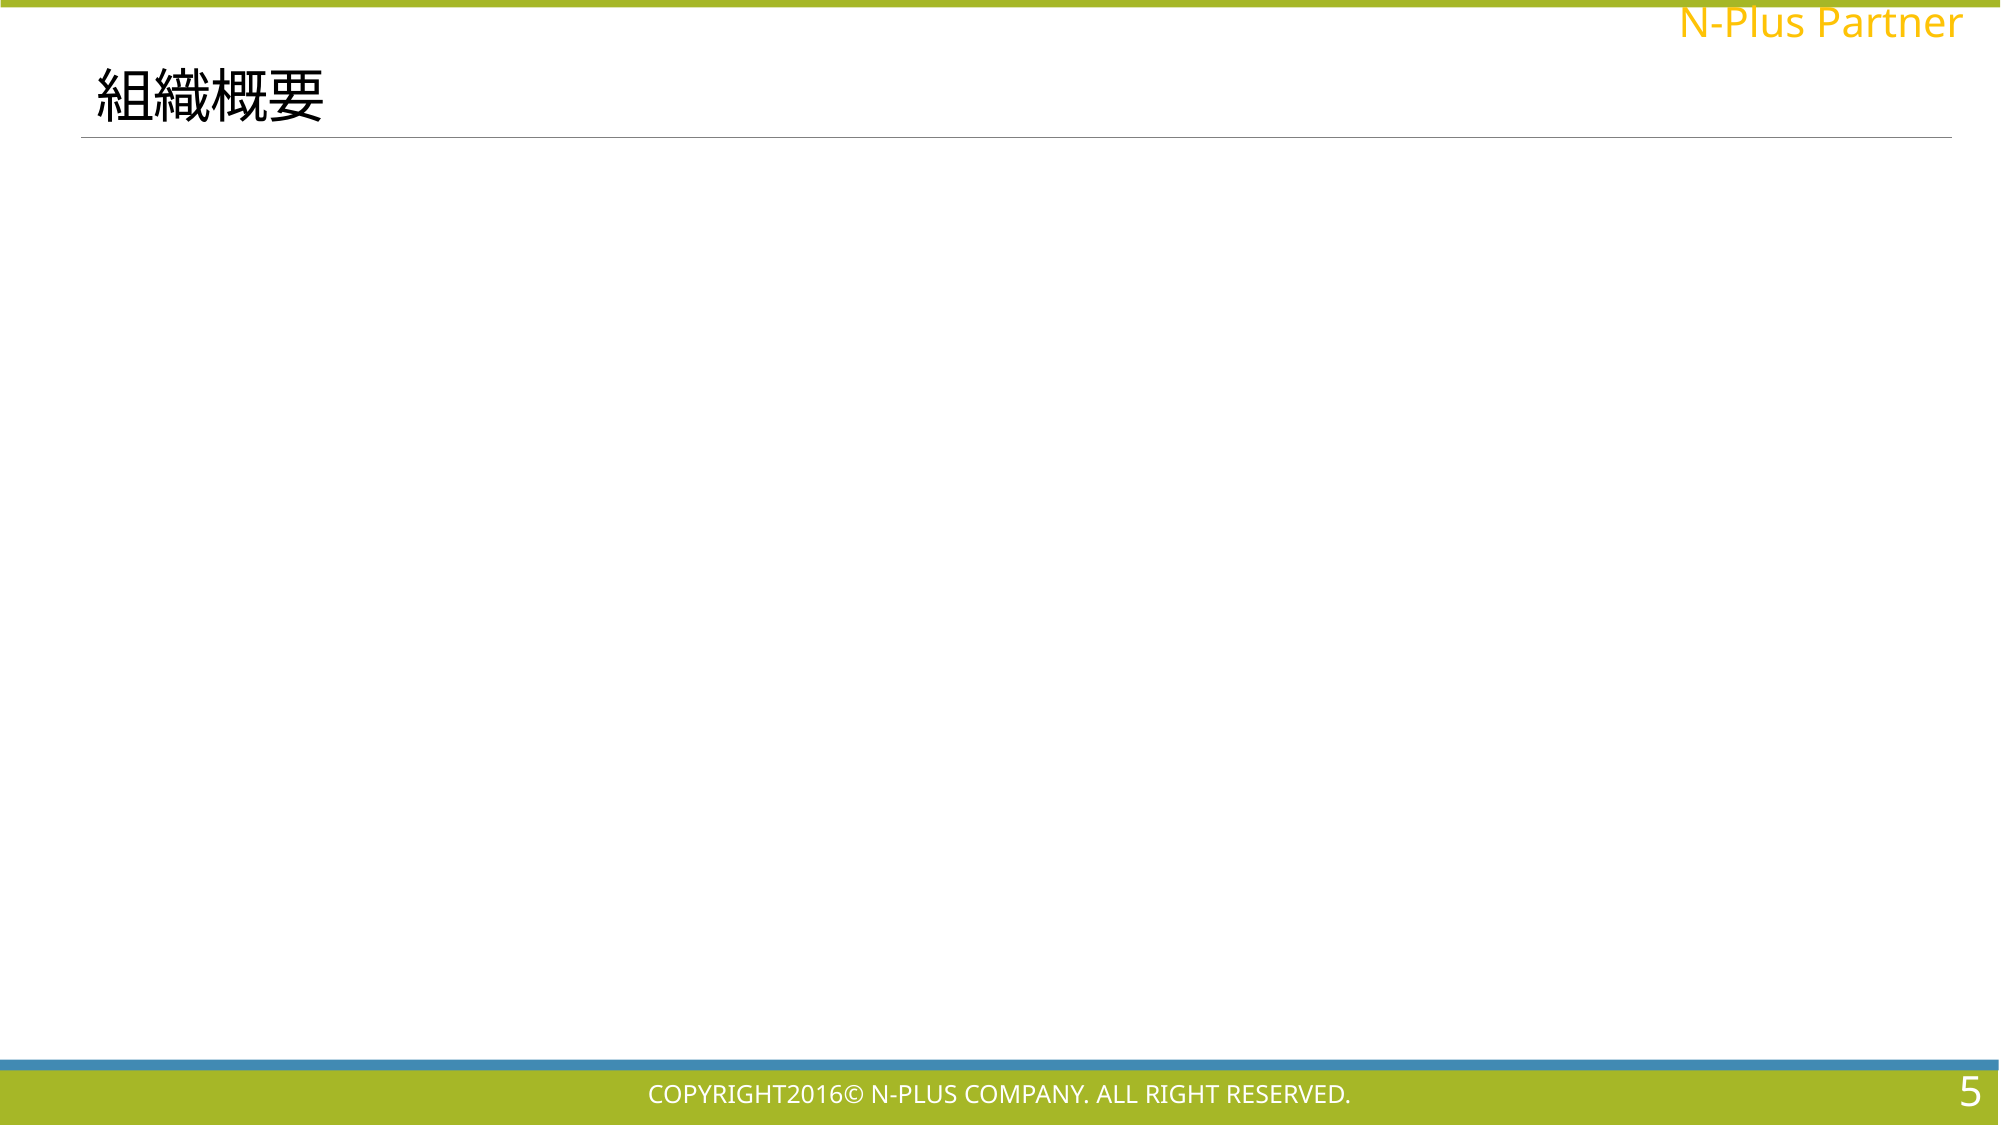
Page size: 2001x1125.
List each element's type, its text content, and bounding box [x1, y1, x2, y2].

footer Copyright2016© N-Plus Company. All right reserved. [604, 1066, 1396, 1125]
title 組織概要 [81, 49, 1953, 138]
slide_number 5 [1782, 1063, 1998, 1124]
